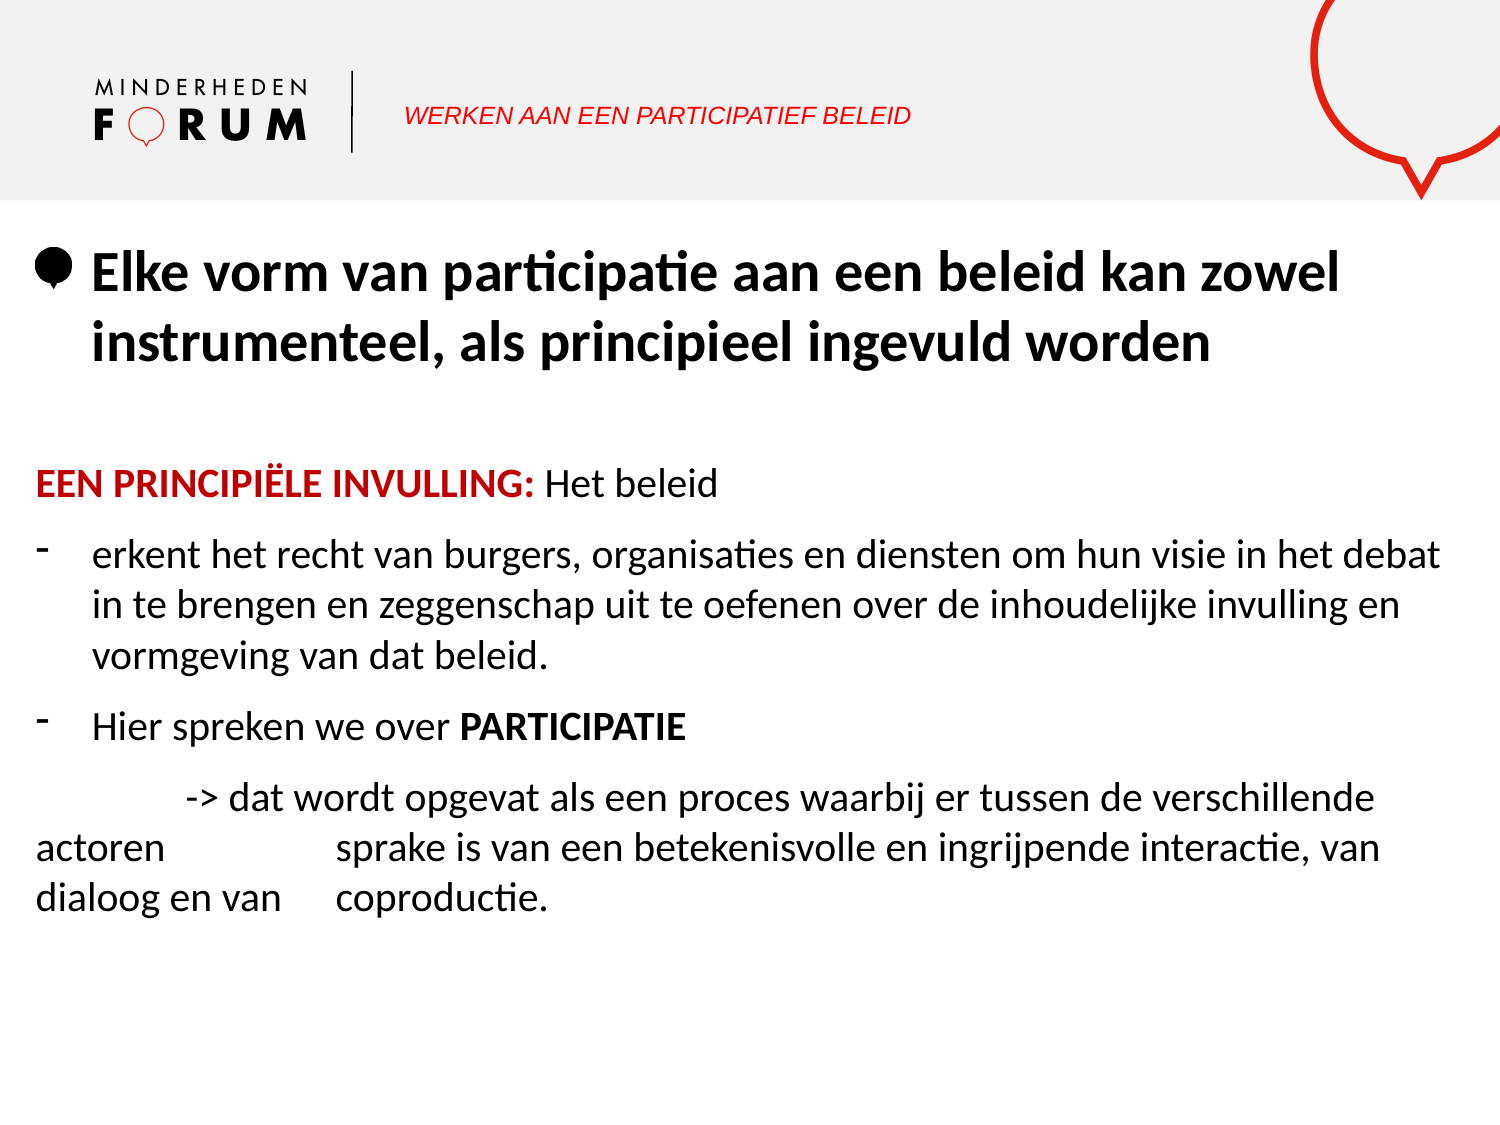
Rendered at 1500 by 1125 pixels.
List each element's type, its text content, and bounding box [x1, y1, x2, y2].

picture [35, 247, 72, 289]
list Elke vorm van participatie aan een beleid kan zowel instrumenteel, als principieel ingevuld worden een principiële invulling: Het beleid erkent het recht van burgers, organisaties en diensten om hun visie in het debat in te brengen en zeggenschap uit te oefenen over de inhoudelijke invulling en vormgeving van dat beleid. Hier spreken we over participatie -> dat wordt opgevat als een proces waarbij er tussen de verschillende actoren sprake is van een betekenisvolle en ingrijpende interactie, van dialoog en van coproductie. [20, 226, 1490, 1125]
picture [0, 0, 1500, 1125]
footer WERKEN AAN EEN PARTICIPATIEF BELEID [388, 84, 1269, 145]
